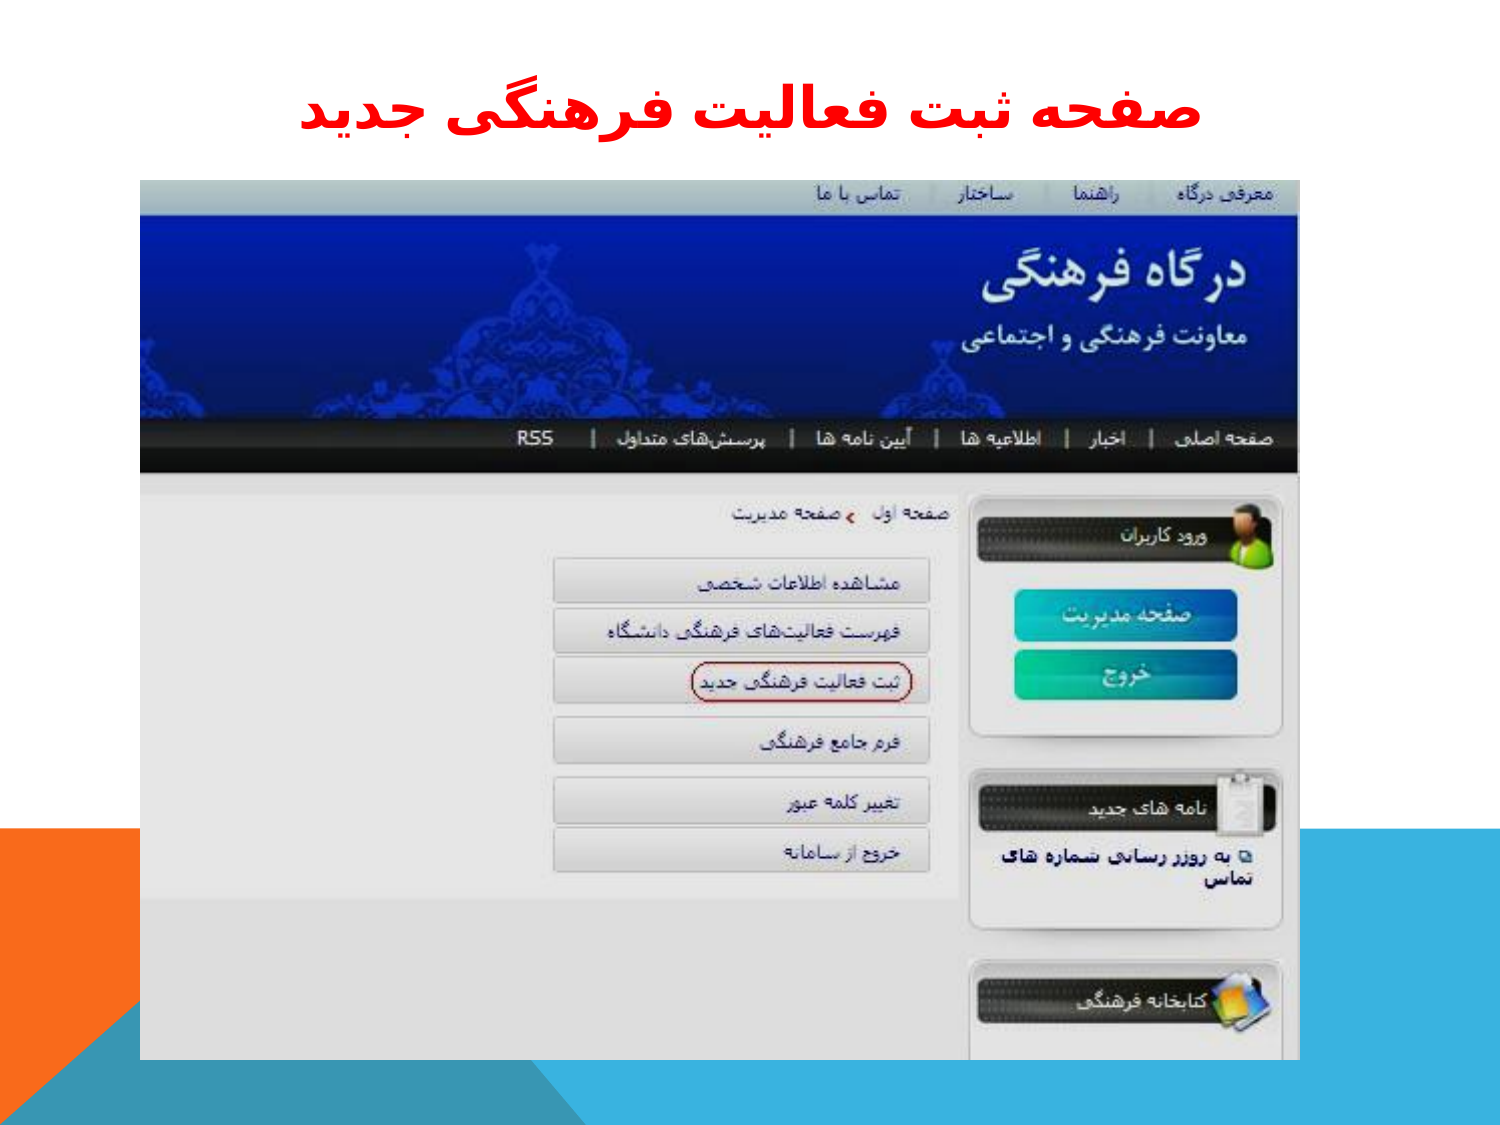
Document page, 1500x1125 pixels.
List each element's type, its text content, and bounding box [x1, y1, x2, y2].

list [139, 180, 1301, 1060]
title صفحه ثبت فعالیت فرهنگی جدید [135, 60, 1369, 150]
